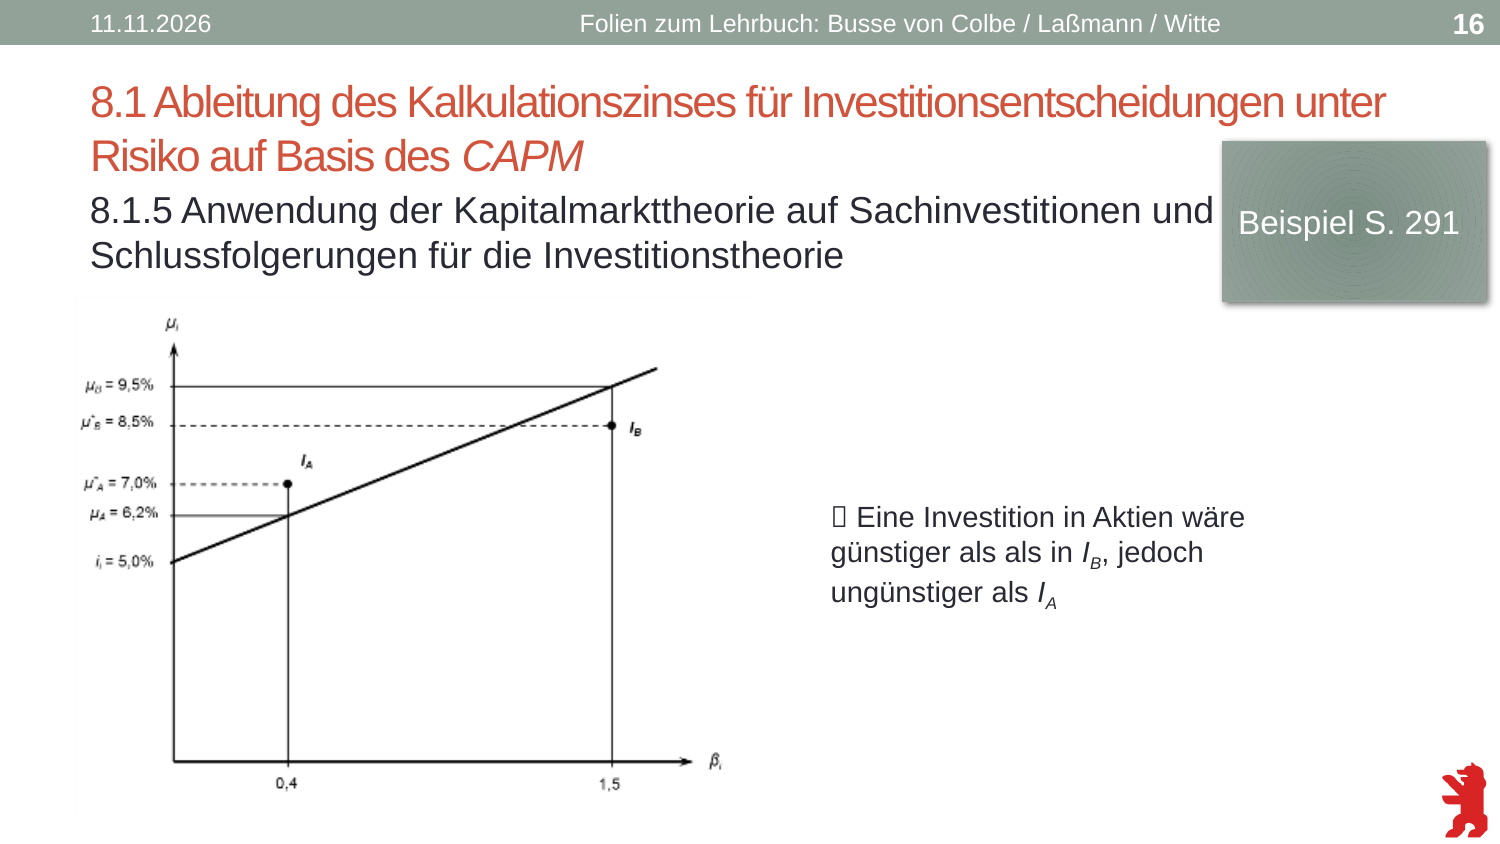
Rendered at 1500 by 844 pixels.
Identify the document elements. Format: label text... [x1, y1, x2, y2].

title 8.1 Ableitung des Kalkulationszinses für Investitionsentscheidungen unter Risiko auf Basis des CAPM [75, 65, 1425, 178]
text_box  Eine Investition in Aktien wäre günstiger als als in IB, jedoch ungünstiger als IA [815, 490, 1326, 620]
picture [74, 297, 754, 821]
text_box Beispiel S. 291 [1222, 141, 1486, 302]
picture [1434, 760, 1500, 844]
slide_number 16 [1325, 2, 1500, 43]
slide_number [75, 2, 550, 43]
text_box 8.1.5 Anwendung der Kapitalmarkttheorie auf Sachinvestitionen und Schlussfolgerungen für die Investitionstheorie [74, 178, 1219, 284]
footer Folien zum Lehrbuch: Busse von Colbe / Laßmann / Witte [562, 2, 1238, 43]
